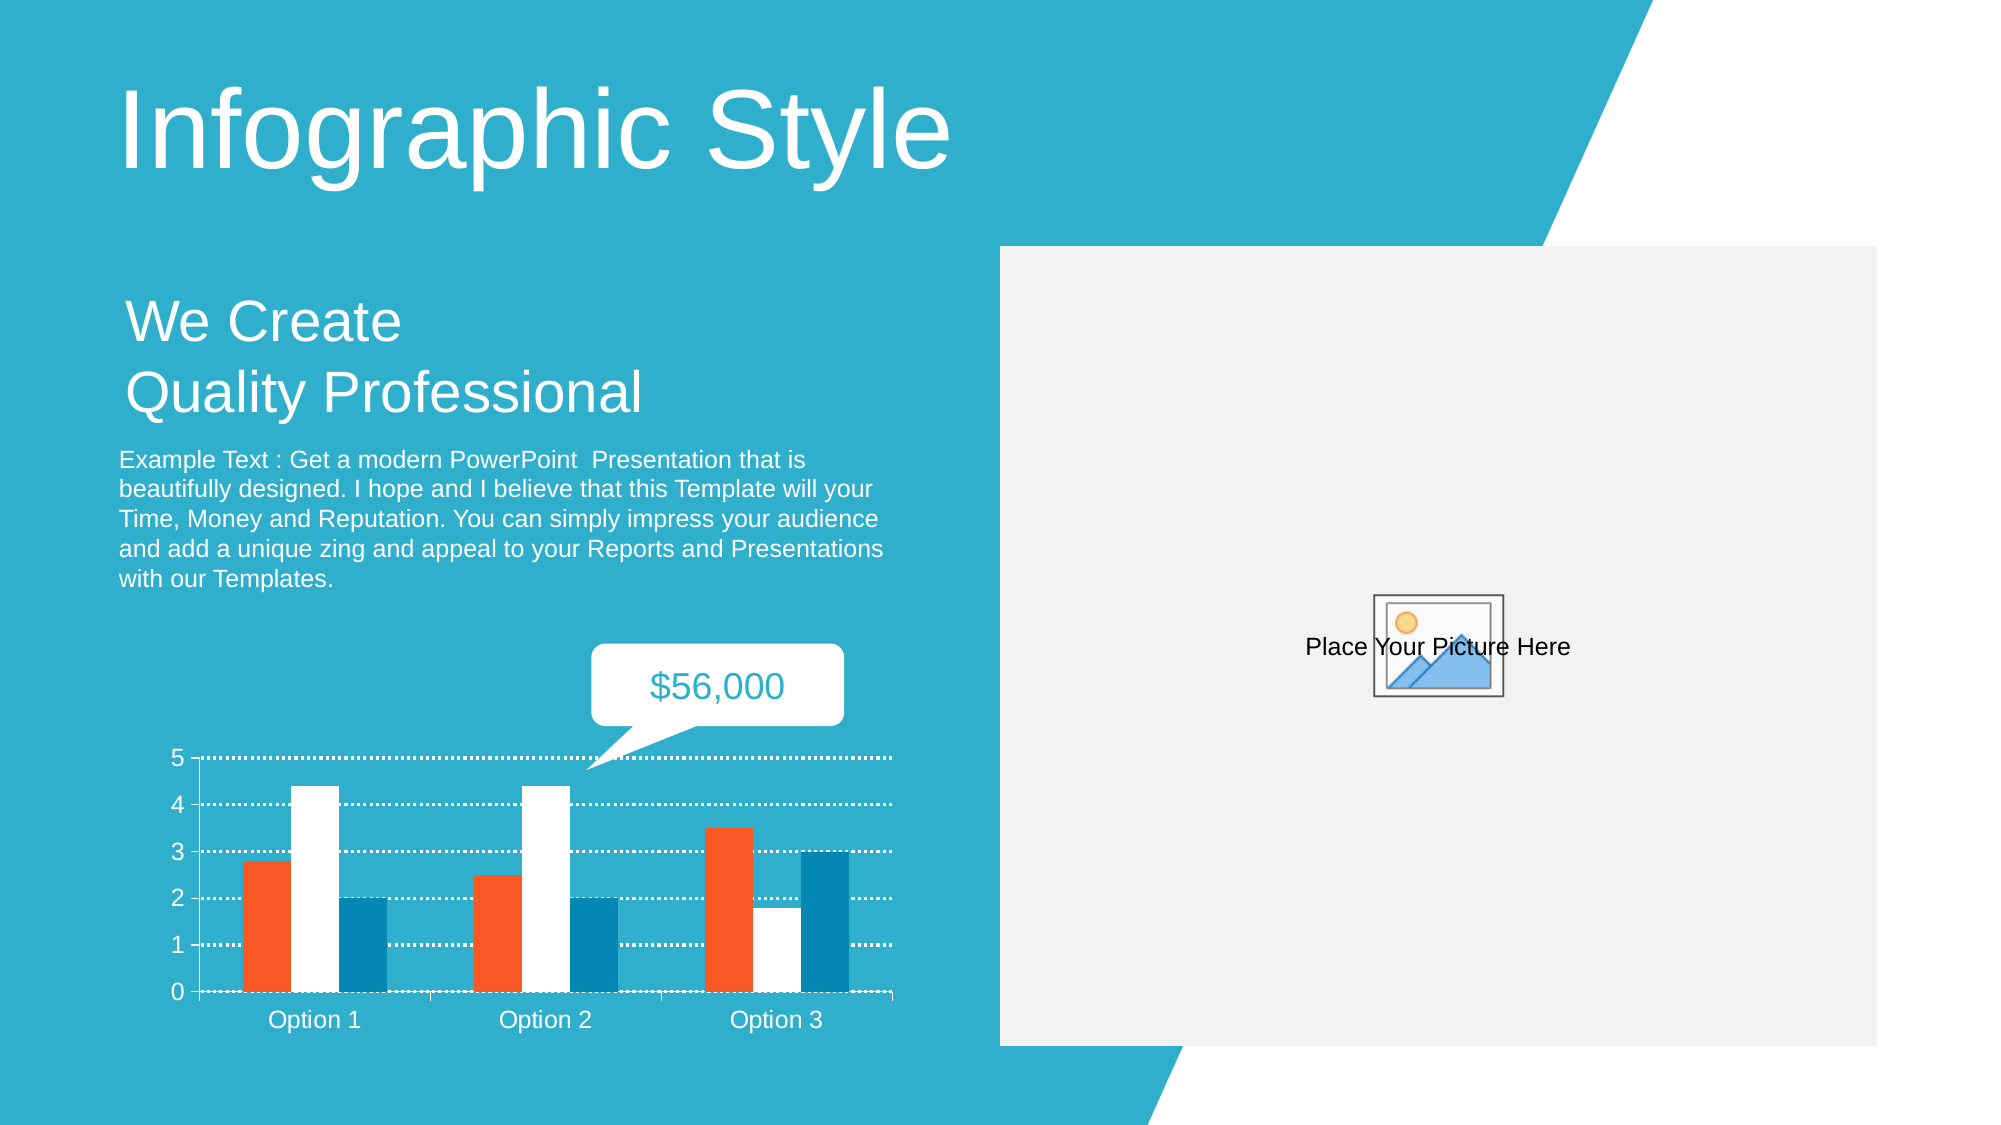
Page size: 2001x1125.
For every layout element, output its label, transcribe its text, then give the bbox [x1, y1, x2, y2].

text_box Quality Professional [118, 361, 651, 425]
text_box Infographic Style [102, 64, 1124, 201]
text_box Example Text : Get a modern PowerPoint Presentation that is beautifully designed. I hope and I believe that this Template will your Time, Money and Reputation. You can simply impress your audience and add a unique zing and appeal to your Reports and Presentations with our Templates. [118, 443, 897, 593]
text_box $56,000 [590, 642, 846, 738]
chart [155, 738, 908, 1040]
picture [999, 245, 1878, 1046]
text_box We Create [118, 291, 423, 354]
